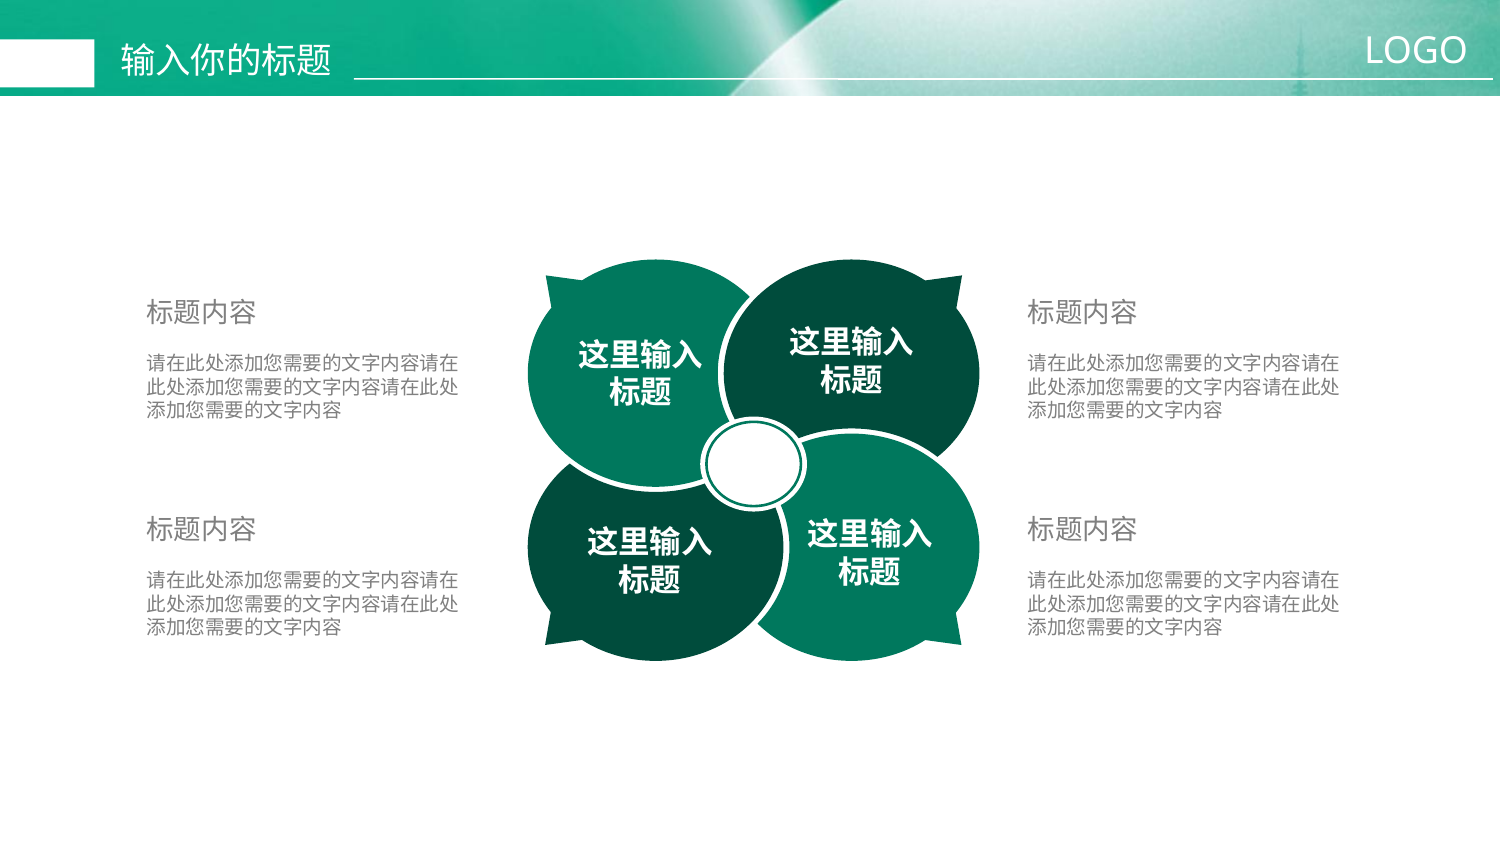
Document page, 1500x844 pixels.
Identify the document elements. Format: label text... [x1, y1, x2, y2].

text_box 标题内容 请在此处添加您需要的文字内容请在此处添加您需要的文字内容请在此处添加您需要的文字内容 [146, 294, 473, 422]
text_box 标题内容 请在此处添加您需要的文字内容请在此处添加您需要的文字内容请在此处添加您需要的文字内容 [1027, 511, 1354, 639]
text_box 标题内容 请在此处添加您需要的文字内容请在此处添加您需要的文字内容请在此处添加您需要的文字内容 [146, 511, 473, 639]
text_box 标题内容 请在此处添加您需要的文字内容请在此处添加您需要的文字内容请在此处添加您需要的文字内容 [1027, 294, 1354, 422]
picture [0, 0, 1500, 96]
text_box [527, 259, 980, 662]
